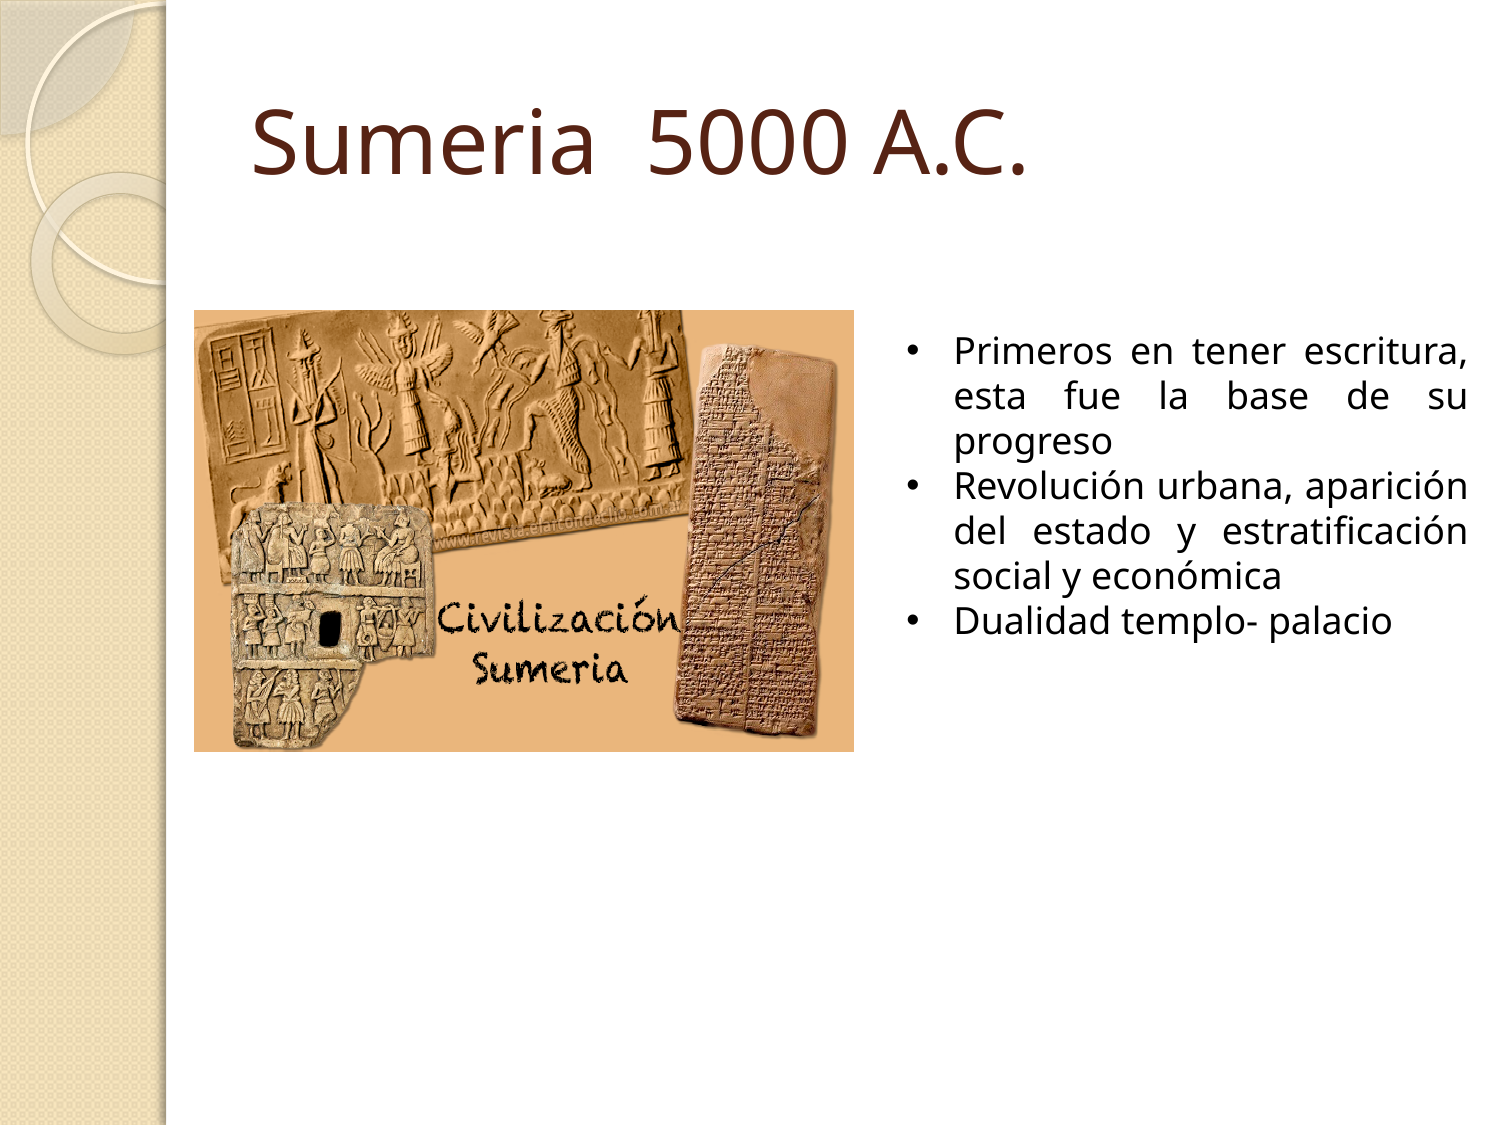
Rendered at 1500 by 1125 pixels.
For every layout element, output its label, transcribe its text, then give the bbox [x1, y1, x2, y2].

title Sumeria 5000 A.C. [235, 45, 1466, 233]
text_box Primeros en tener escritura, esta fue la base de su progreso Revolución urbana, aparición del estado y estratificación social y económica Dualidad templo- palacio [891, 319, 1484, 650]
picture [194, 310, 854, 752]
